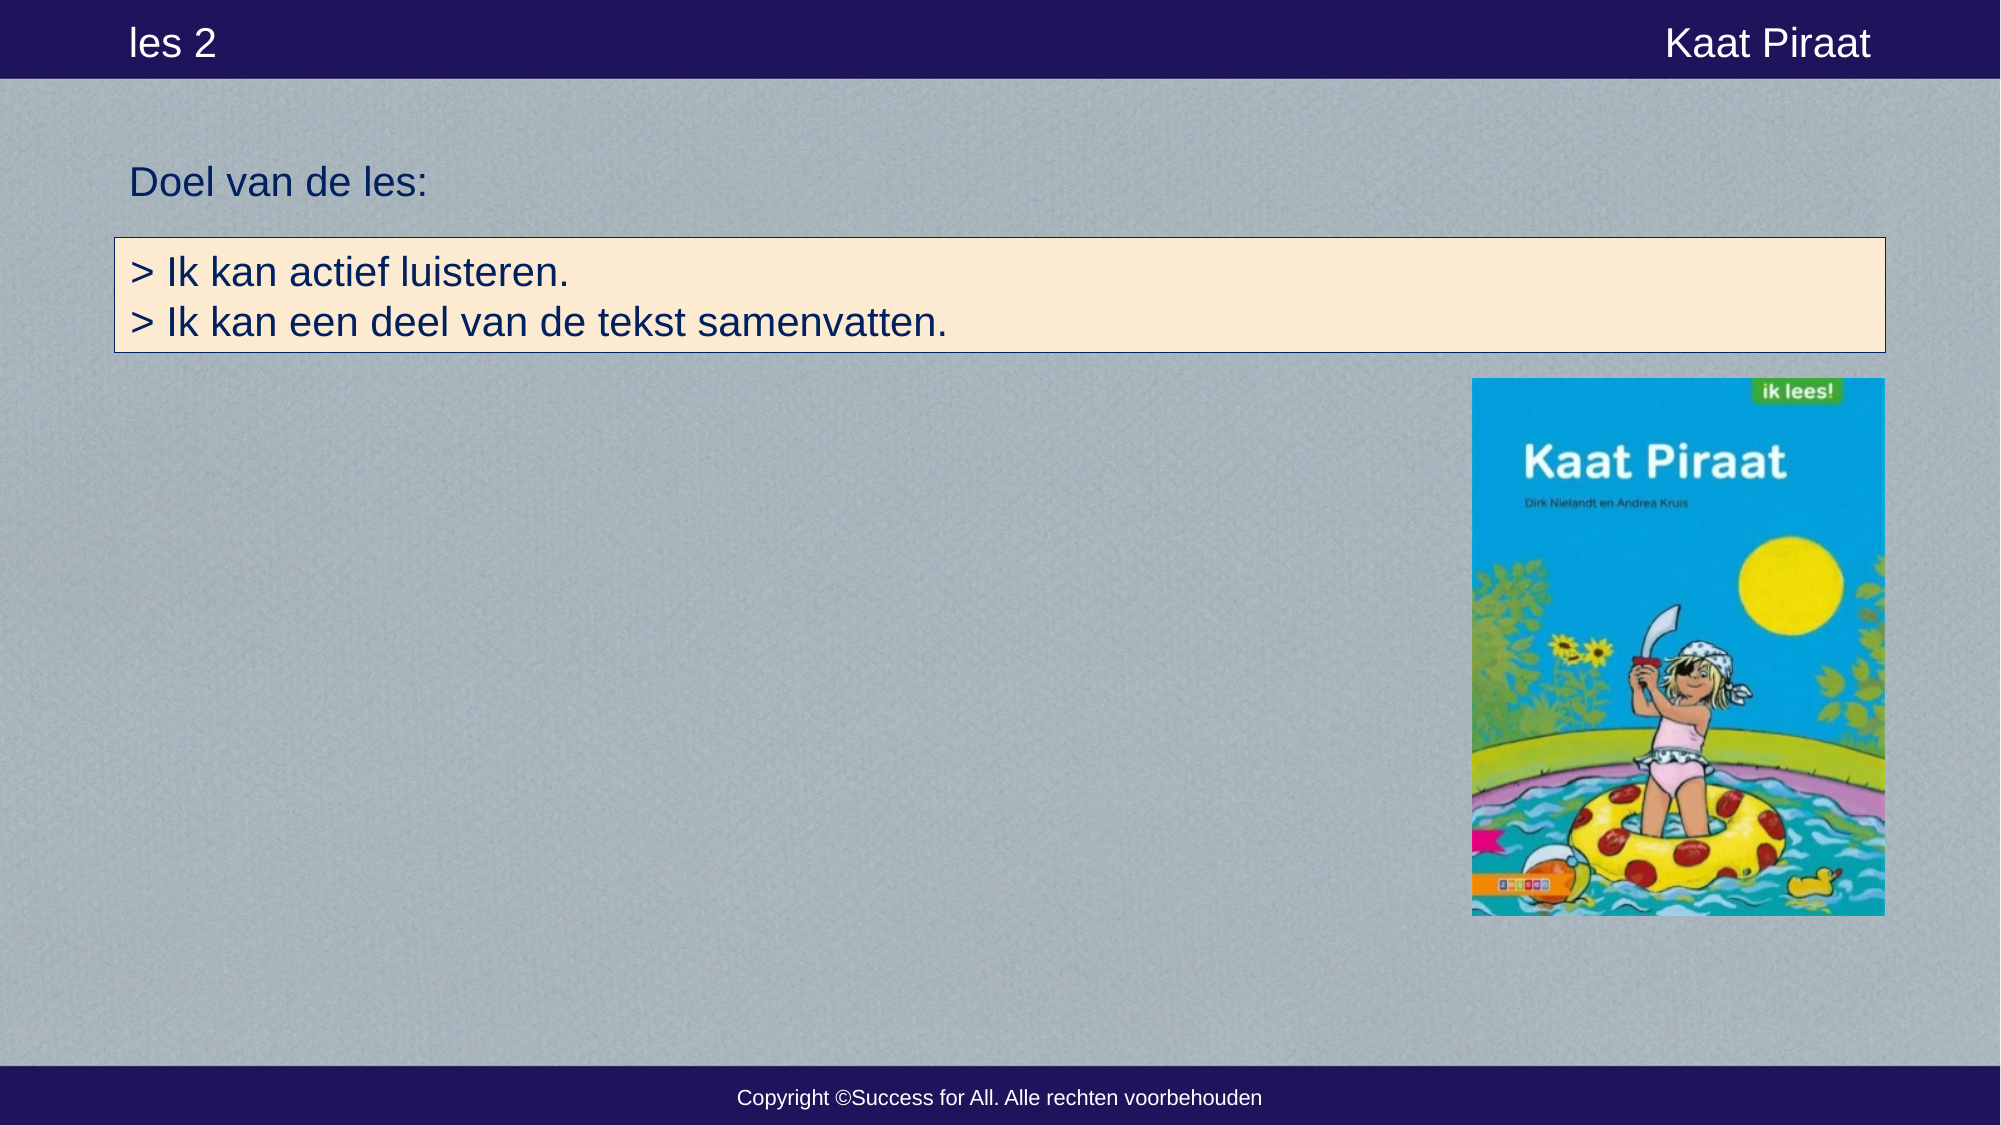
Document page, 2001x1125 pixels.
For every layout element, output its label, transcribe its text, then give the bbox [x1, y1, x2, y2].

text_box les 2 [114, 8, 354, 73]
picture [0, 0, 2001, 1125]
text_box > Ik kan actief luisteren. > Ik kan een deel van de tekst samenvatten. [114, 237, 1886, 353]
text_box Copyright ©Success for All. Alle rechten voorbehouden [0, 1076, 2000, 1125]
text_box Kaat Piraat [999, 8, 1886, 73]
text_box Doel van de les: [114, 147, 1635, 213]
